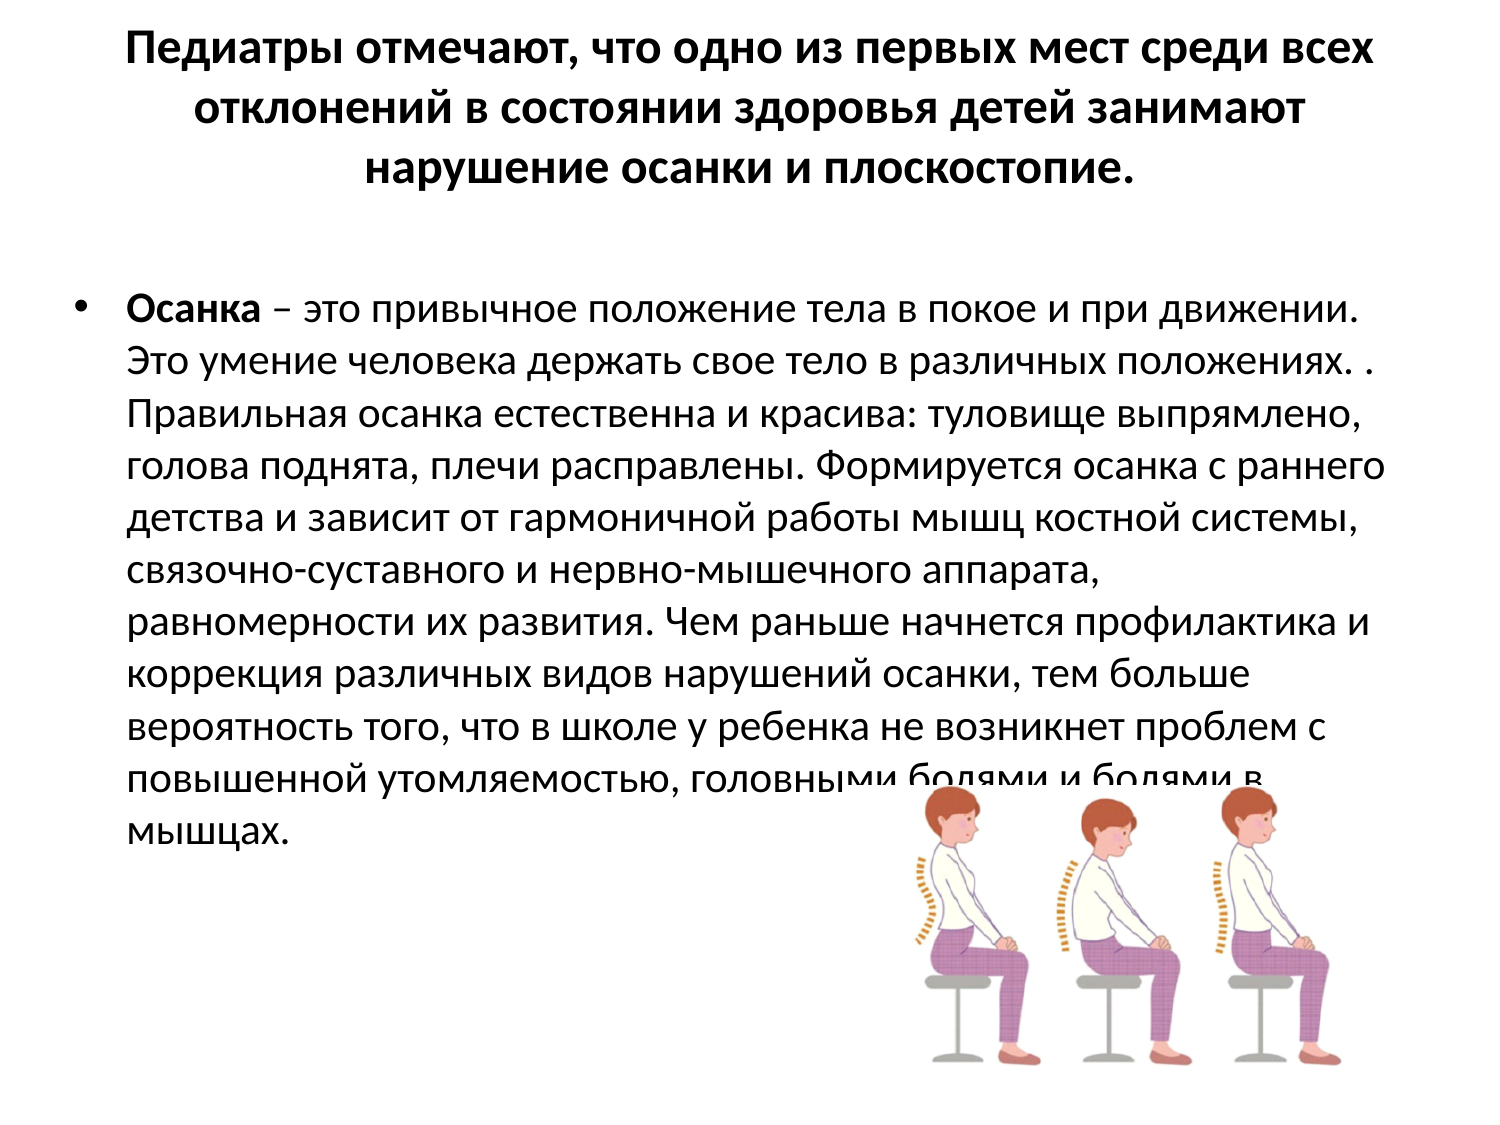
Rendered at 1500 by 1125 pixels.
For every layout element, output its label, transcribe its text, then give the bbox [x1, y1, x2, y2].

list Осанка – это привычное положение тела в покое и при движении. Это умение человека держать свое тело в различных положениях. . Правильная осанка естественна и красива: туловище выпрямлено, голова поднята, плечи расправлены. Формируется осанка с раннего детства и зависит от гармоничной работы мышц костной системы, связочно-суставного и нервно-мышечного аппарата, равномерности их развития. Чем раньше начнется профилактика и коррекция различных видов нарушений осанки, тем больше вероятность того, что в школе у ребенка не возникнет проблем с повышенной утомляемостью, головными болями и болями в мышцах. [58, 210, 1409, 868]
picture [843, 784, 1395, 1067]
title Педиатры отмечают, что одно из первых мест среди всех отклонений в состоянии здоровья детей занимают нарушение осанки и плоскостопие. [75, 45, 1425, 223]
